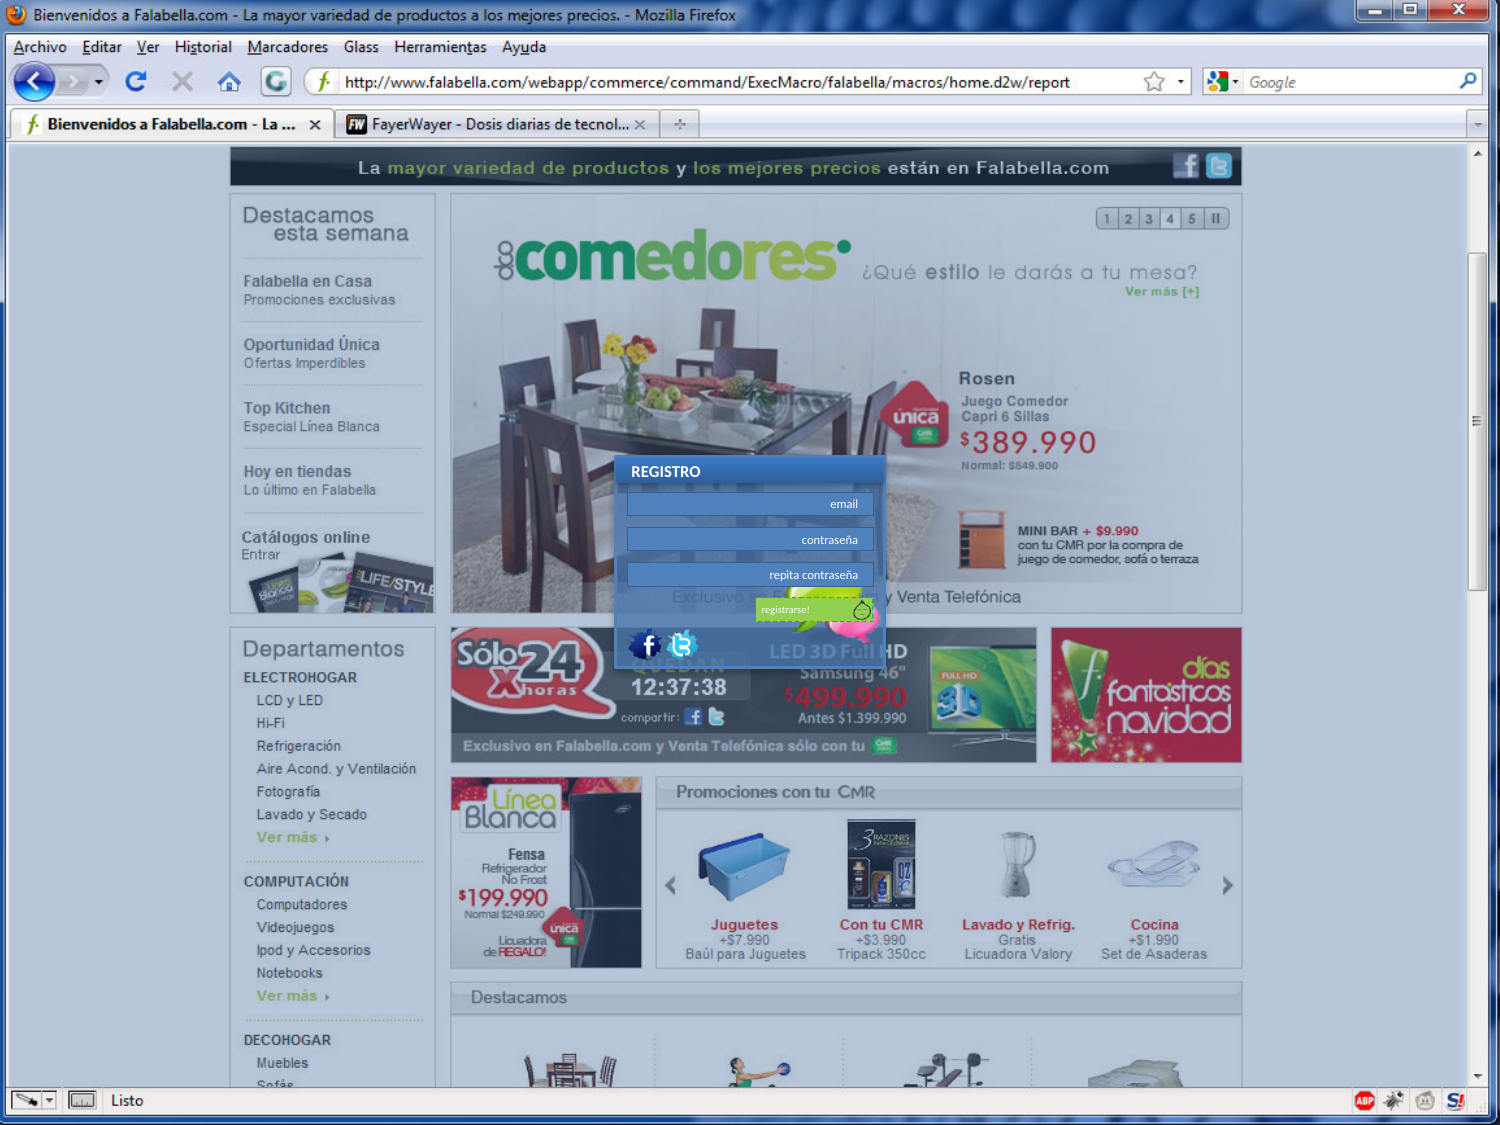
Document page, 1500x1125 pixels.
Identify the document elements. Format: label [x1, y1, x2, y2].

text_box [614, 456, 885, 669]
picture [0, 0, 1500, 1125]
